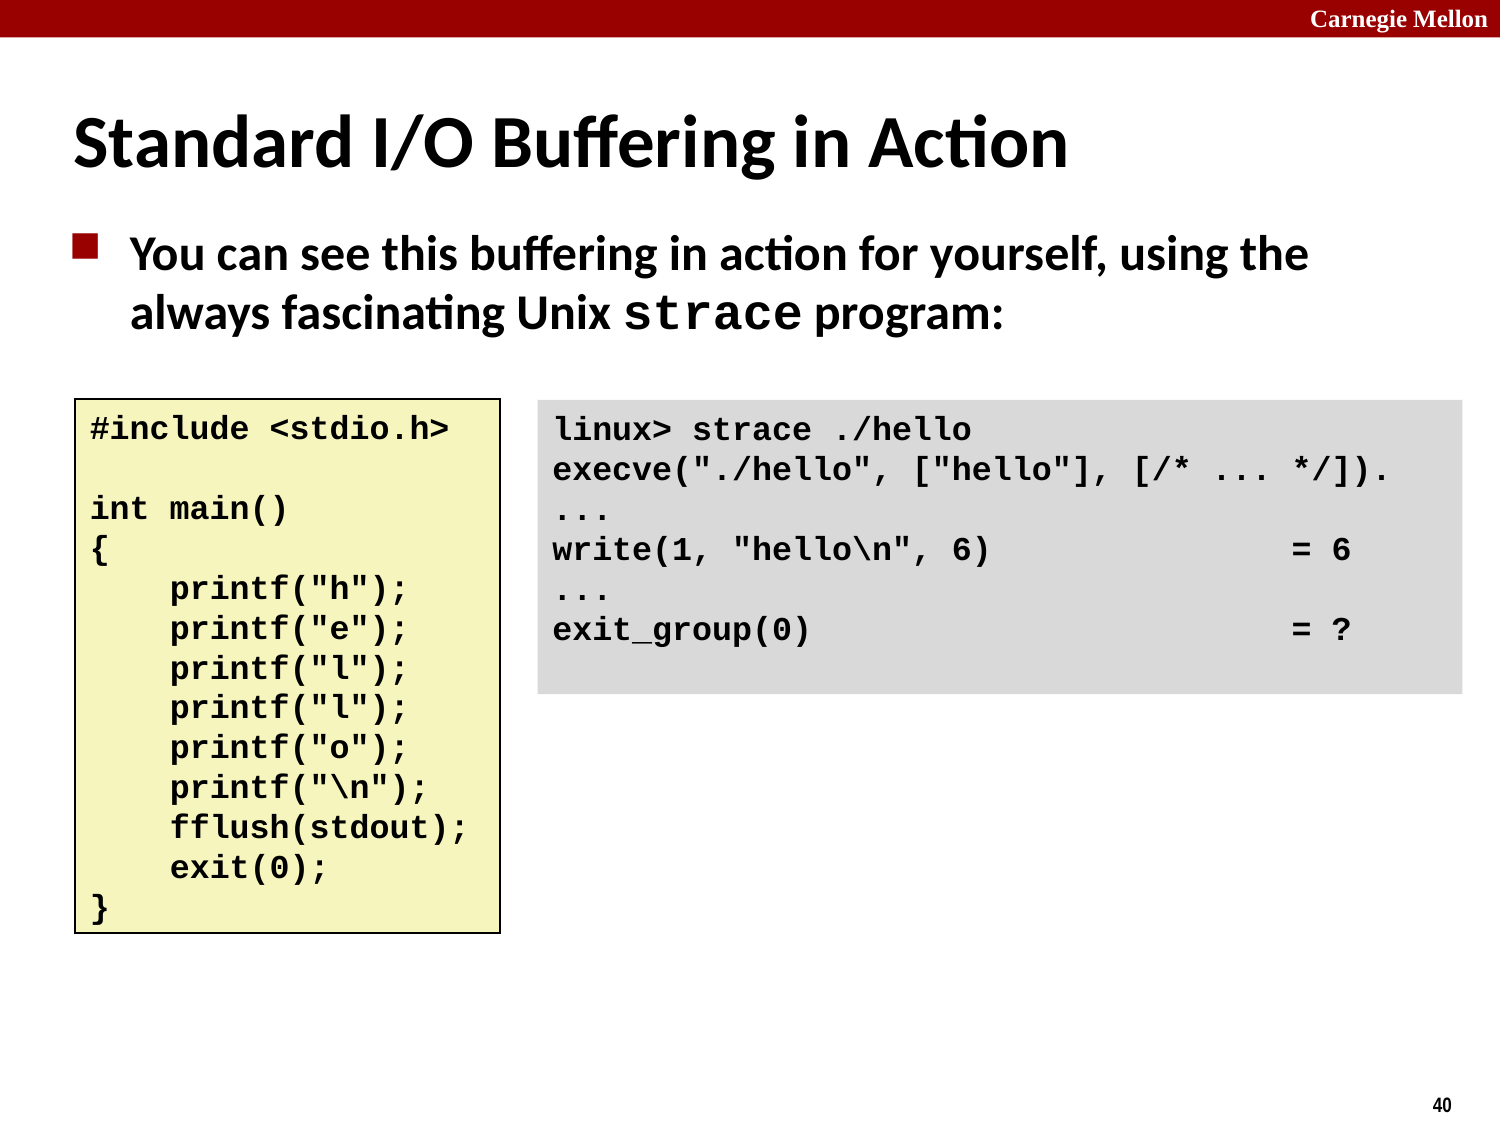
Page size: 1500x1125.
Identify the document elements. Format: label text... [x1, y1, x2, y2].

text_box linux> strace ./hello execve("./hello", ["hello"], [/* ... */]). ... write(1, "hello\n", 6) = 6 ... exit_group(0) = ? [537, 399, 1463, 695]
title Standard I/O Buffering in Action [58, 74, 1305, 201]
list You can see this buffering in action for yourself, using the always fascinating Unix strace program: [58, 212, 1354, 1029]
text_box #include <stdio.h> int main() { printf("h"); printf("e"); printf("l"); printf("l"); printf("o"); printf("\n"); fflush(stdout); exit(0); } [75, 398, 500, 933]
